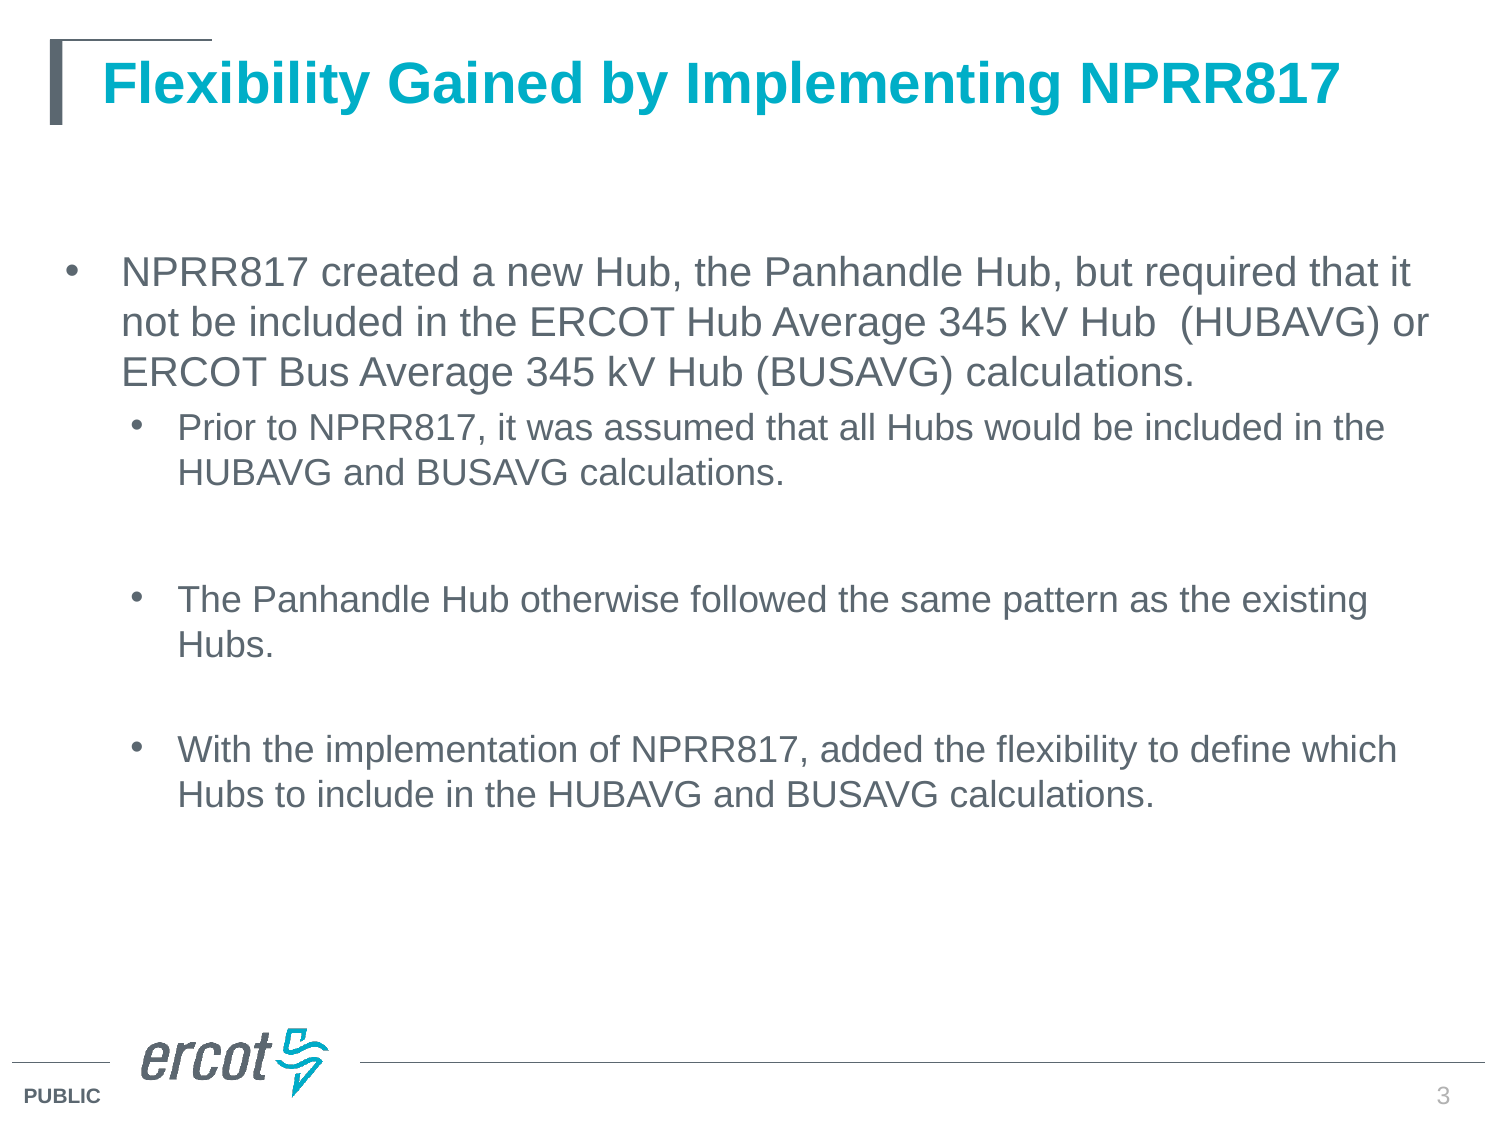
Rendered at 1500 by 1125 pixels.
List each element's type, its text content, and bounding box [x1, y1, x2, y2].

title Flexibility Gained by Implementing NPRR817 [87, 37, 1475, 123]
picture [137, 1024, 332, 1100]
list NPRR817 created a new Hub, the Panhandle Hub, but required that it not be included in the ERCOT Hub Average 345 kV Hub (HUBAVG) or ERCOT Bus Average 345 kV Hub (BUSAVG) calculations. Prior to NPRR817, it was assumed that all Hubs would be included in the HUBAVG and BUSAVG calculations. The Panhandle Hub otherwise followed the same pattern as the existing Hubs. With the implementation of NPRR817, added the flexibility to define which Hubs to include in the HUBAVG and BUSAVG calculations. [50, 237, 1450, 1000]
slide_number 3 [1400, 1076, 1488, 1113]
